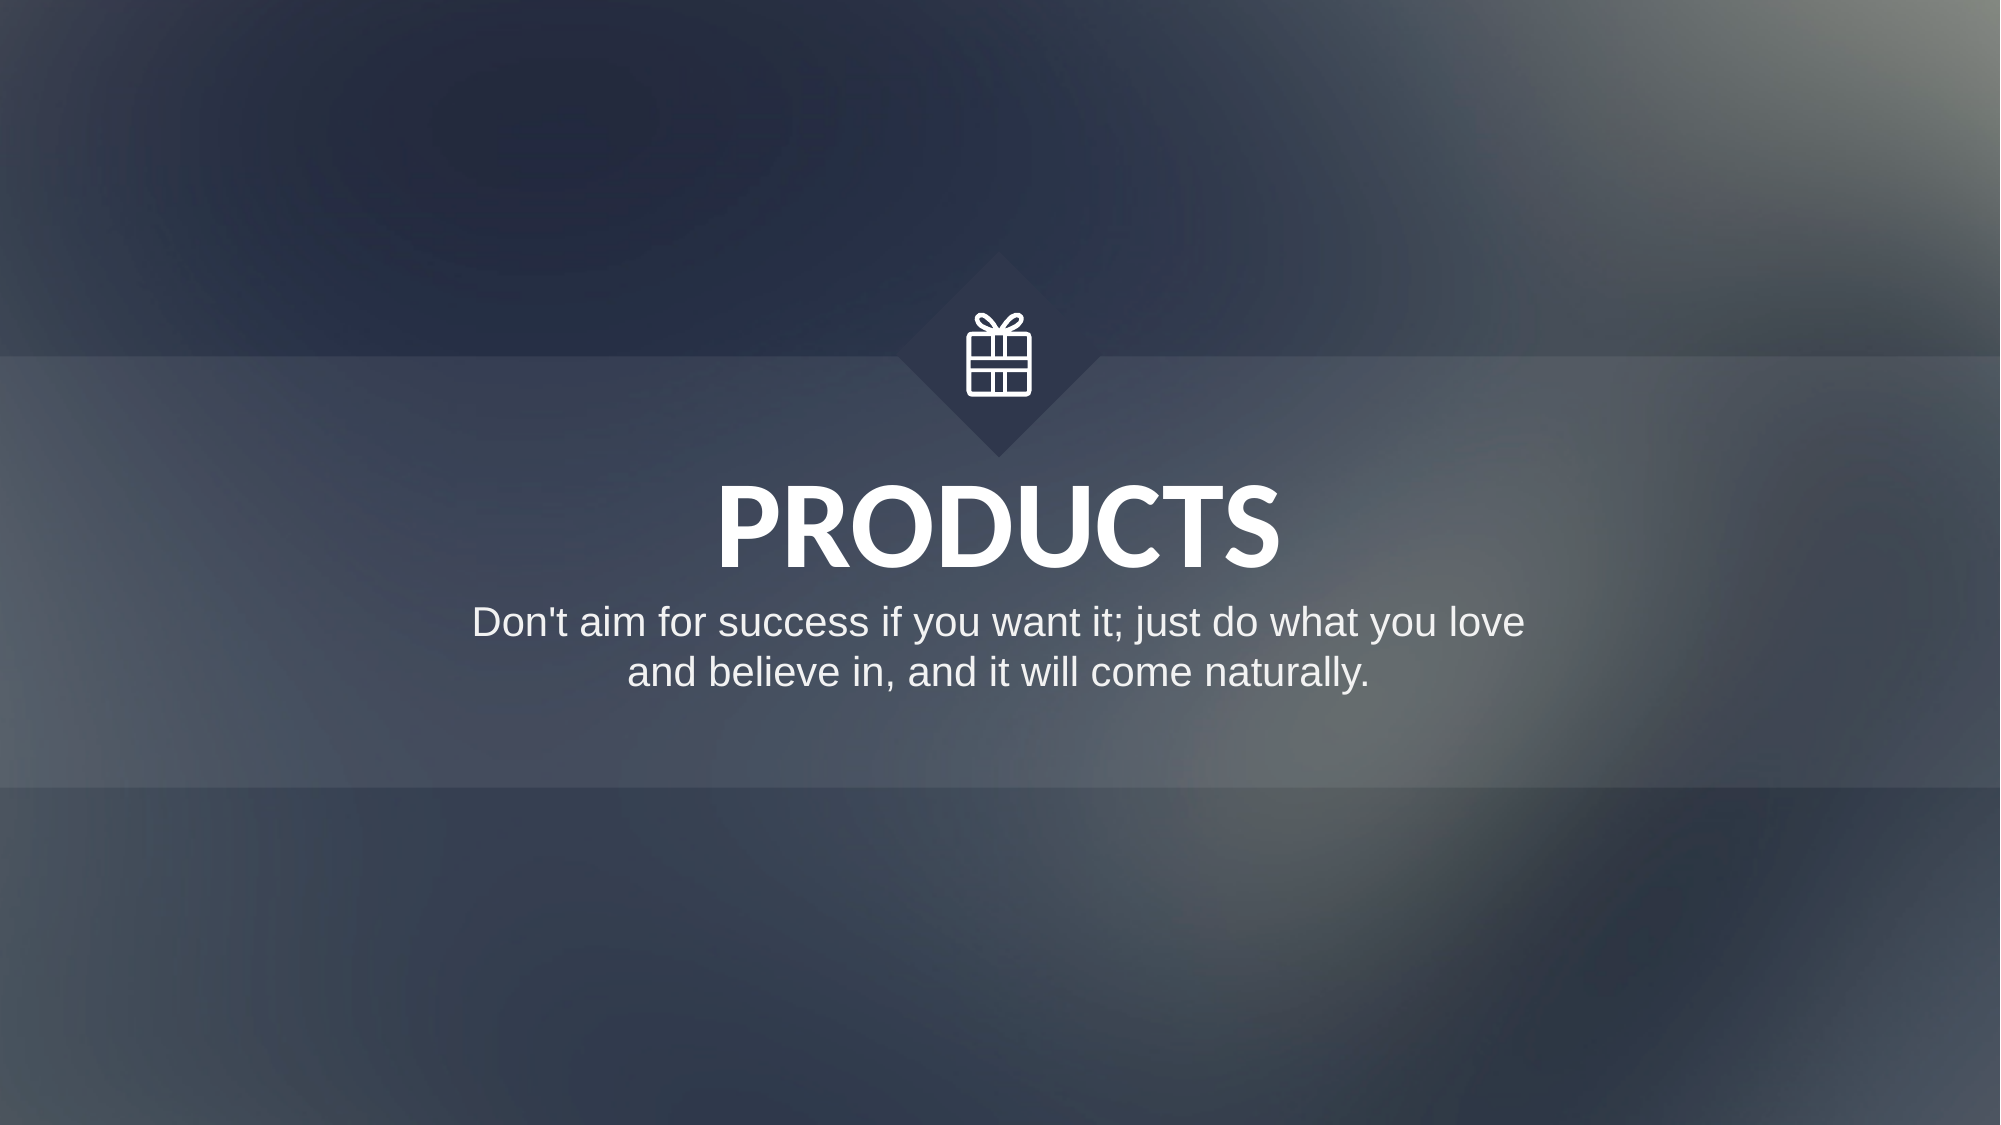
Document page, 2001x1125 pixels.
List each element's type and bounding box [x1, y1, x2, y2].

picture [0, 0, 2000, 1125]
text_box [925, 281, 1073, 428]
